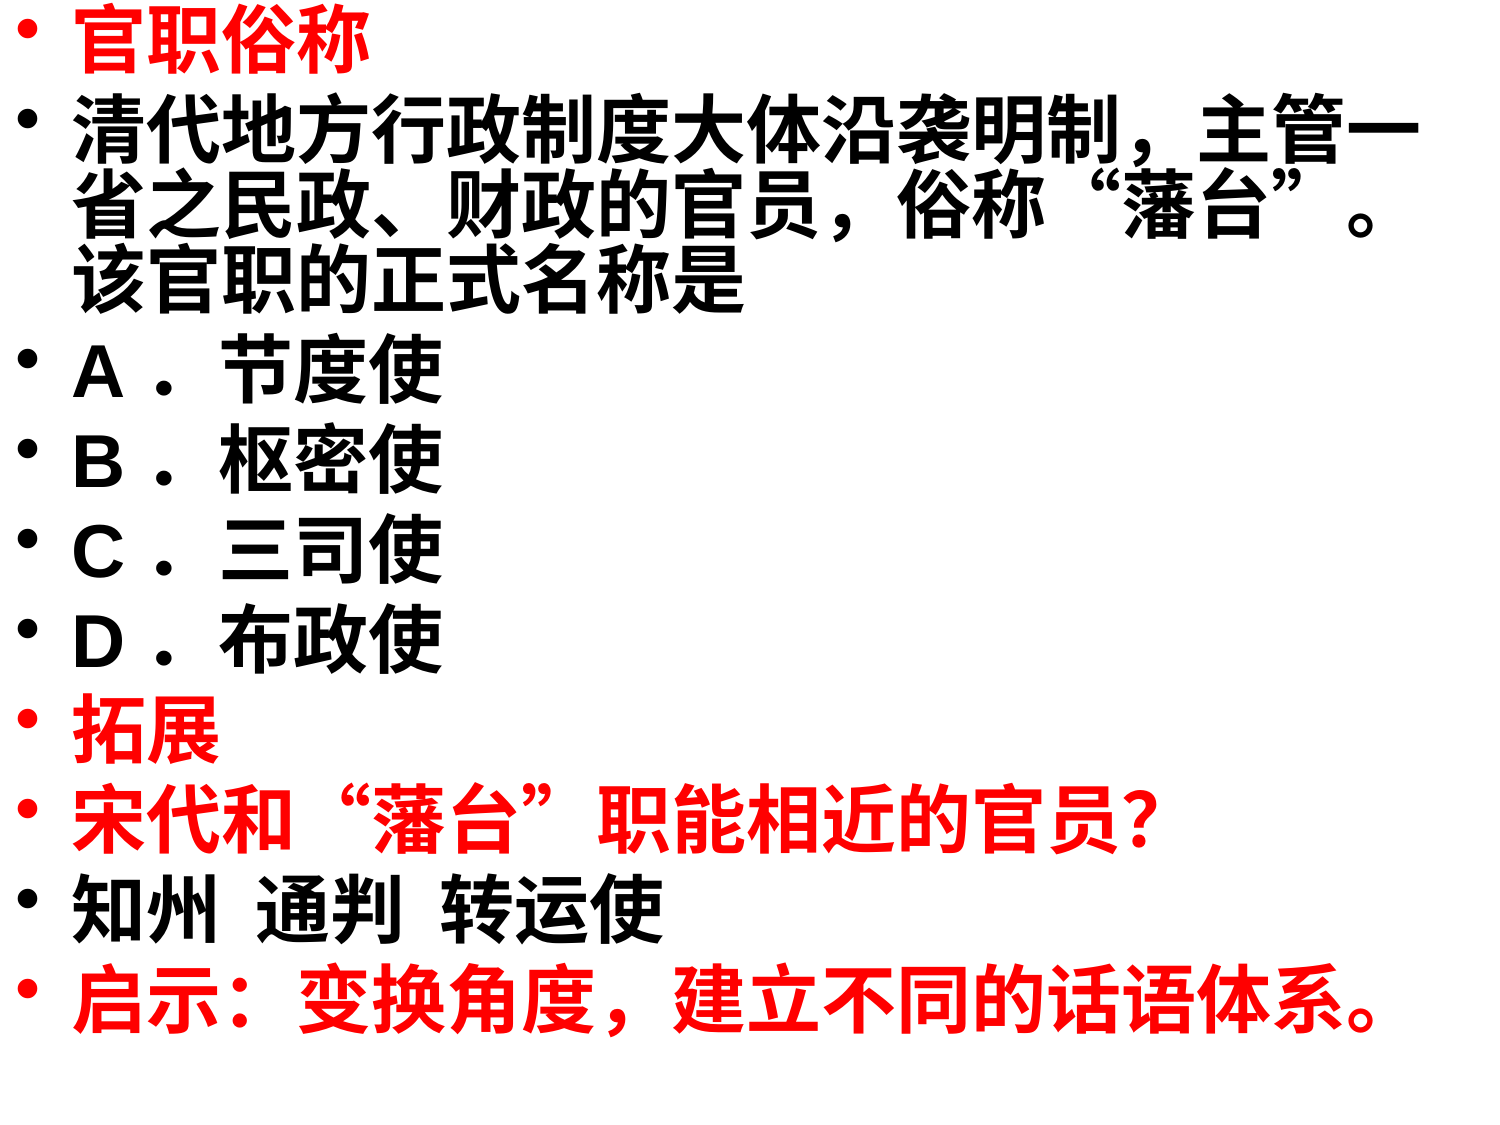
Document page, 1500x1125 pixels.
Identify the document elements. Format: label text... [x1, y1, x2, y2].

list 官职俗称 清代地方行政制度大体沿袭明制，主管一省之民政、财政的官员，俗称“藩台”。该官职的正式名称是 A．节度使 B．枢密使 C．三司使 D．布政使 拓展 宋代和“藩台”职能相近的官员？ 知州 通判 转运使 启示：变换角度，建立不同的话语体系。 [0, 0, 1500, 1125]
